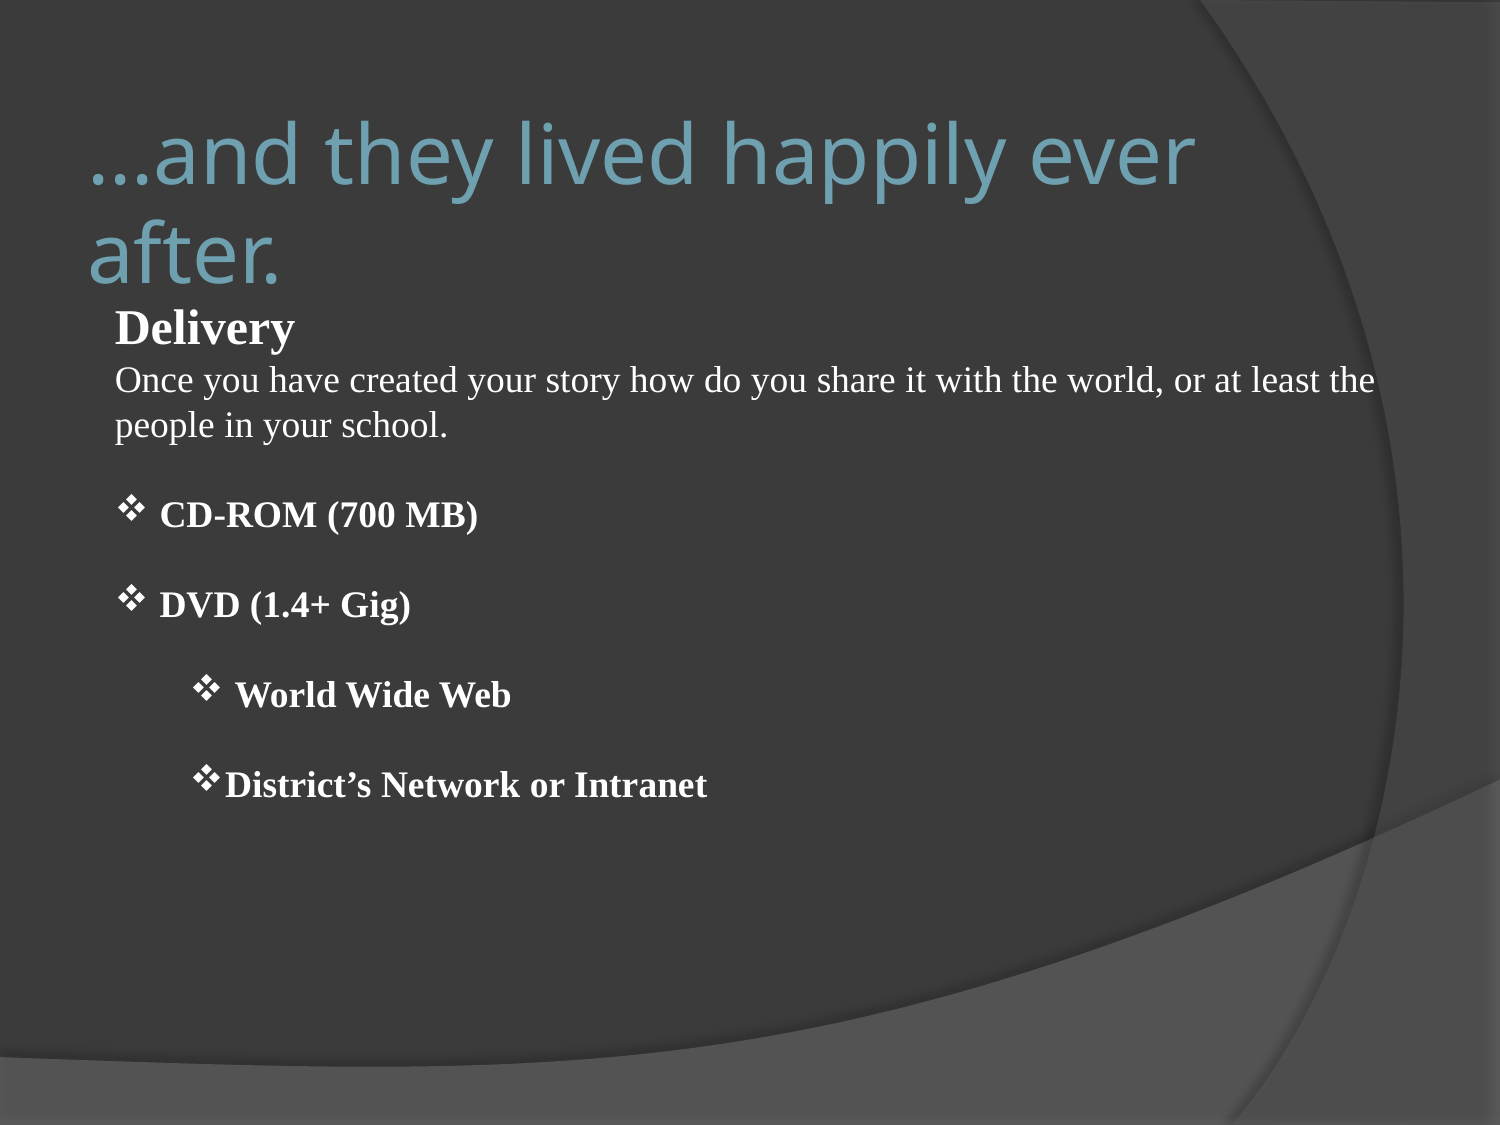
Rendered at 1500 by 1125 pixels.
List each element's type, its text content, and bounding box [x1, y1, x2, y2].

text_box Delivery Once you have created your story how do you share it with the world, or at least the people in your school. CD-ROM (700 MB) DVD (1.4+ Gig) World Wide Web District’s Network or Intranet [99, 287, 1400, 903]
title ...and they lived happily ever after. [79, 107, 1355, 295]
